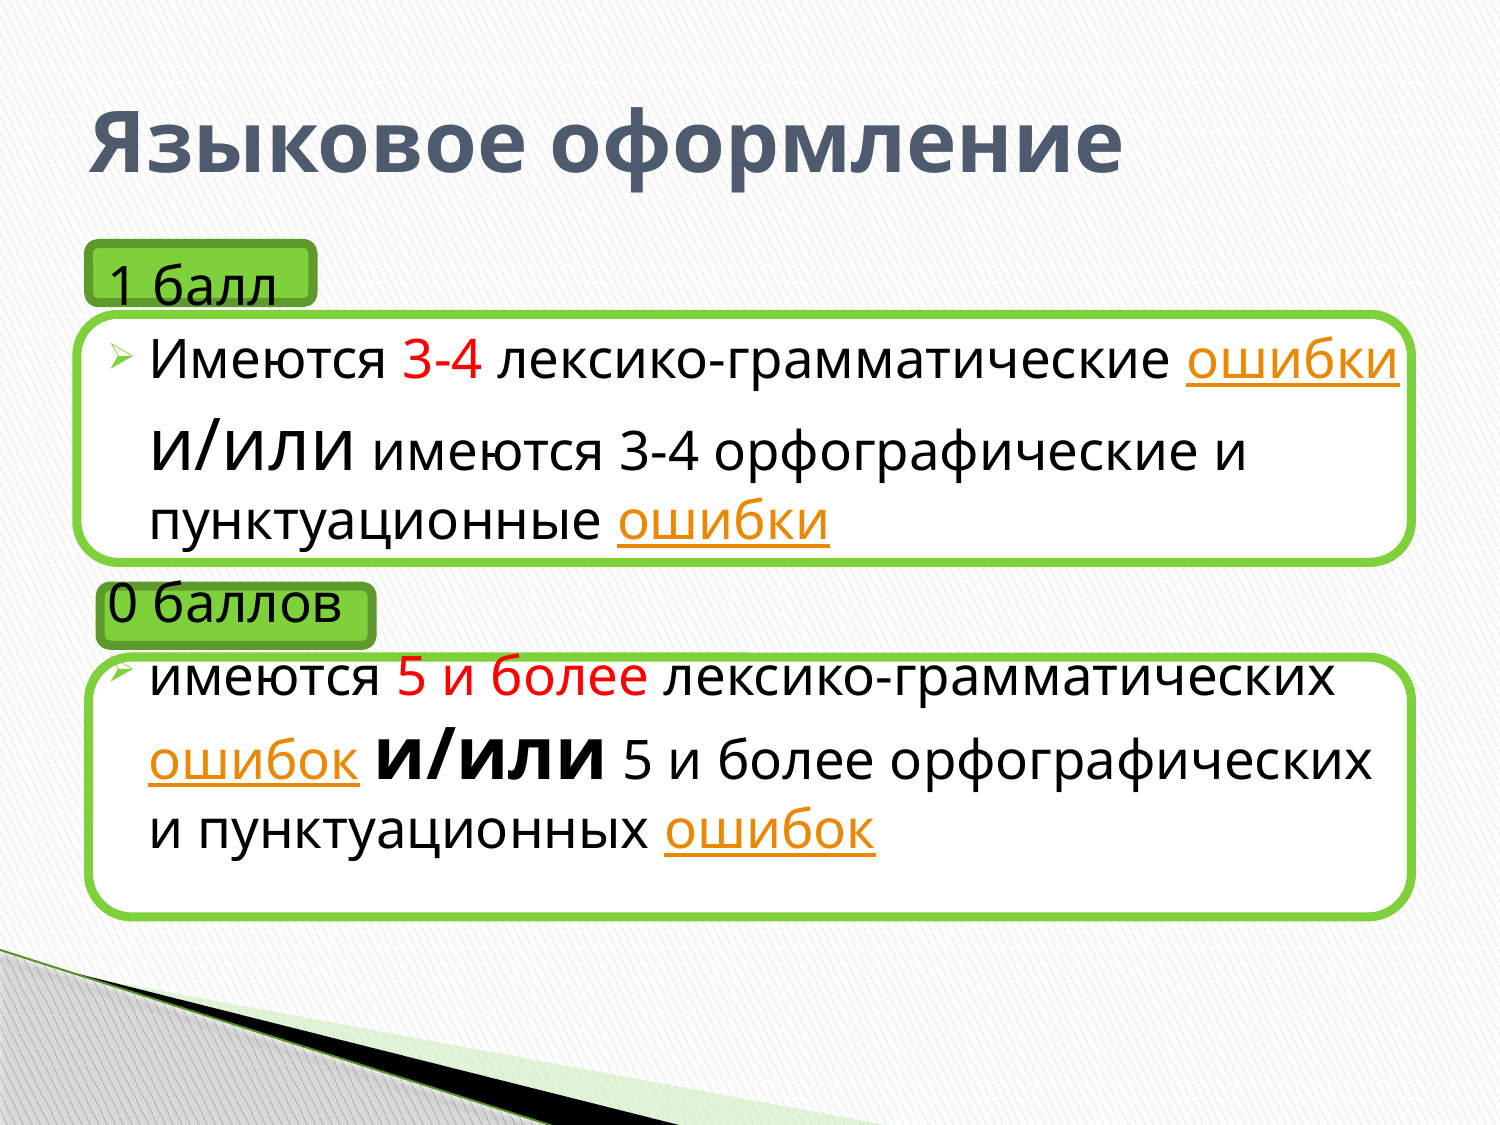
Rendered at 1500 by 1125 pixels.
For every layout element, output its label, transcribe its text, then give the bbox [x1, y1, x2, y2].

title Языковое оформление [75, 45, 1425, 233]
list 1 балл Имеются 3-4 лексико-грамматические ошибки и/или имеются 3-4 орфографические и пунктуационные ошибки 0 баллов имеются 5 и более лексико-грамматических ошибок и/или 5 и более орфографических и пунктуационных ошибок [74, 242, 1426, 986]
text_box [89, 238, 312, 242]
